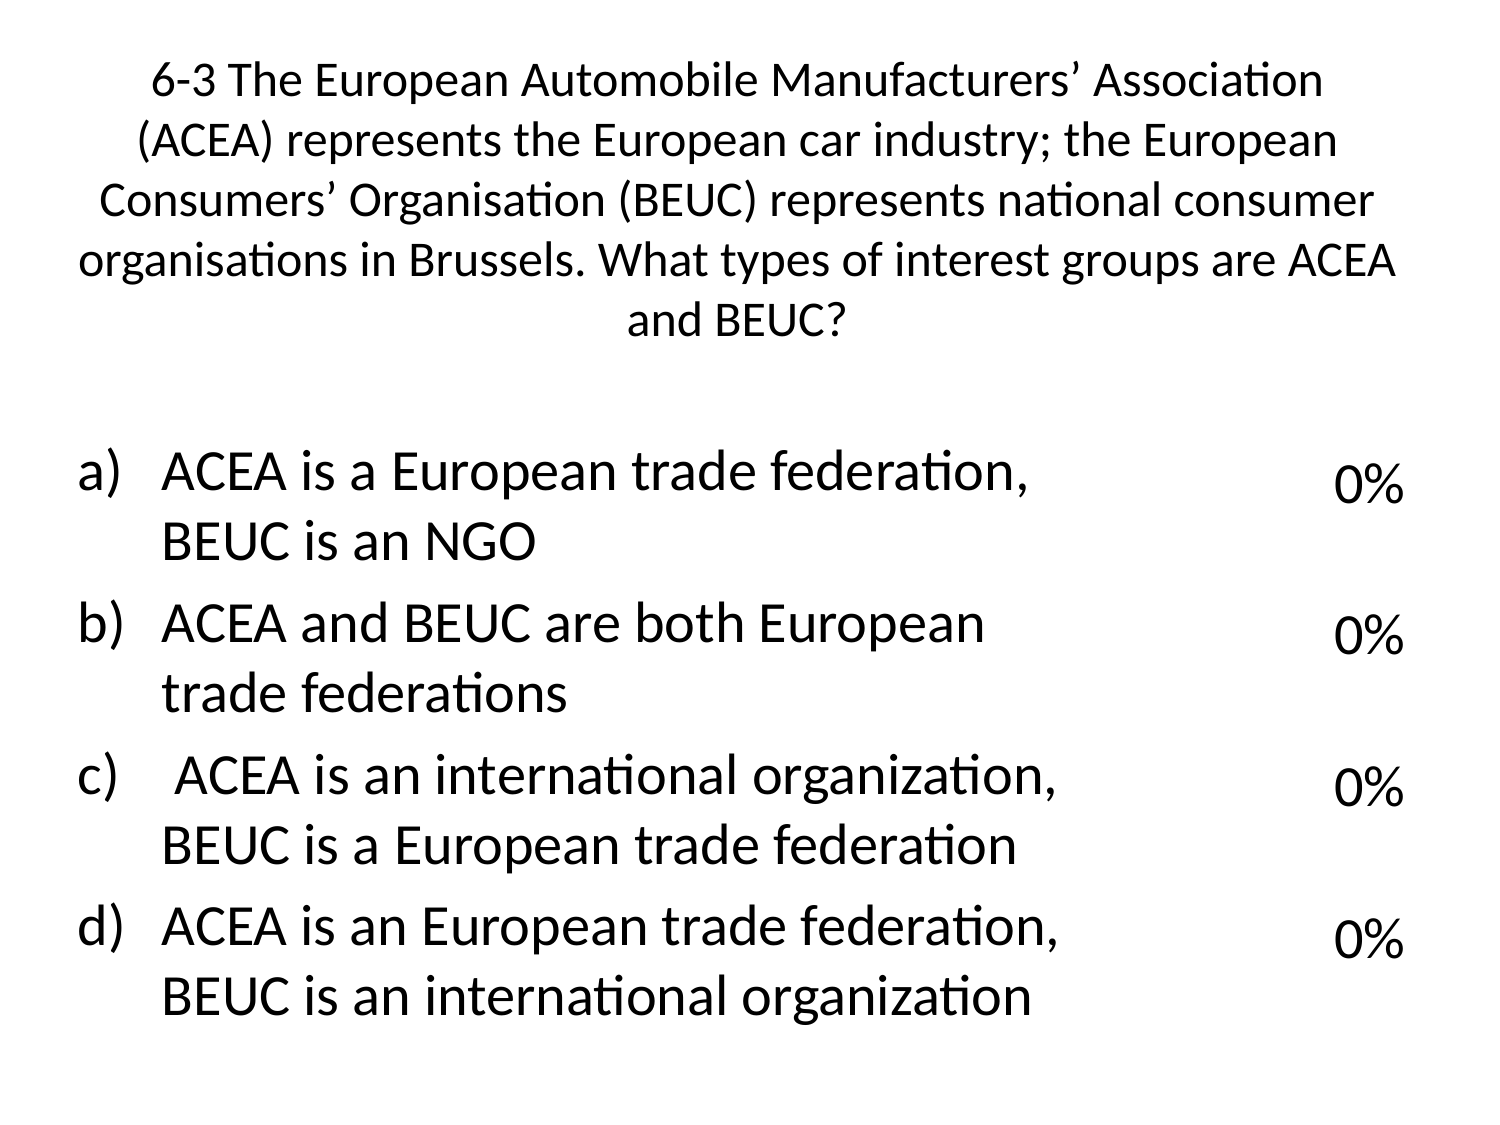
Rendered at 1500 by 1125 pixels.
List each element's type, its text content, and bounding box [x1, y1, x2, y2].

list 0% 0% 0% 0% [1137, 437, 1422, 1125]
title 6-3 The European Automobile Manufacturers’ Association (ACEA) represents the European car industry; the European Consumers’ Organisation (BEUC) represents national consumer organisations in Brussels. What types of interest groups are ACEA and BEUC? [62, 38, 1413, 355]
list ACEA is a European trade federation, BEUC is an NGO ACEA and BEUC are both European trade federations ACEA is an international organization, BEUC is a European trade federation ACEA is an European trade federation, BEUC is an international organization [62, 424, 1105, 1049]
